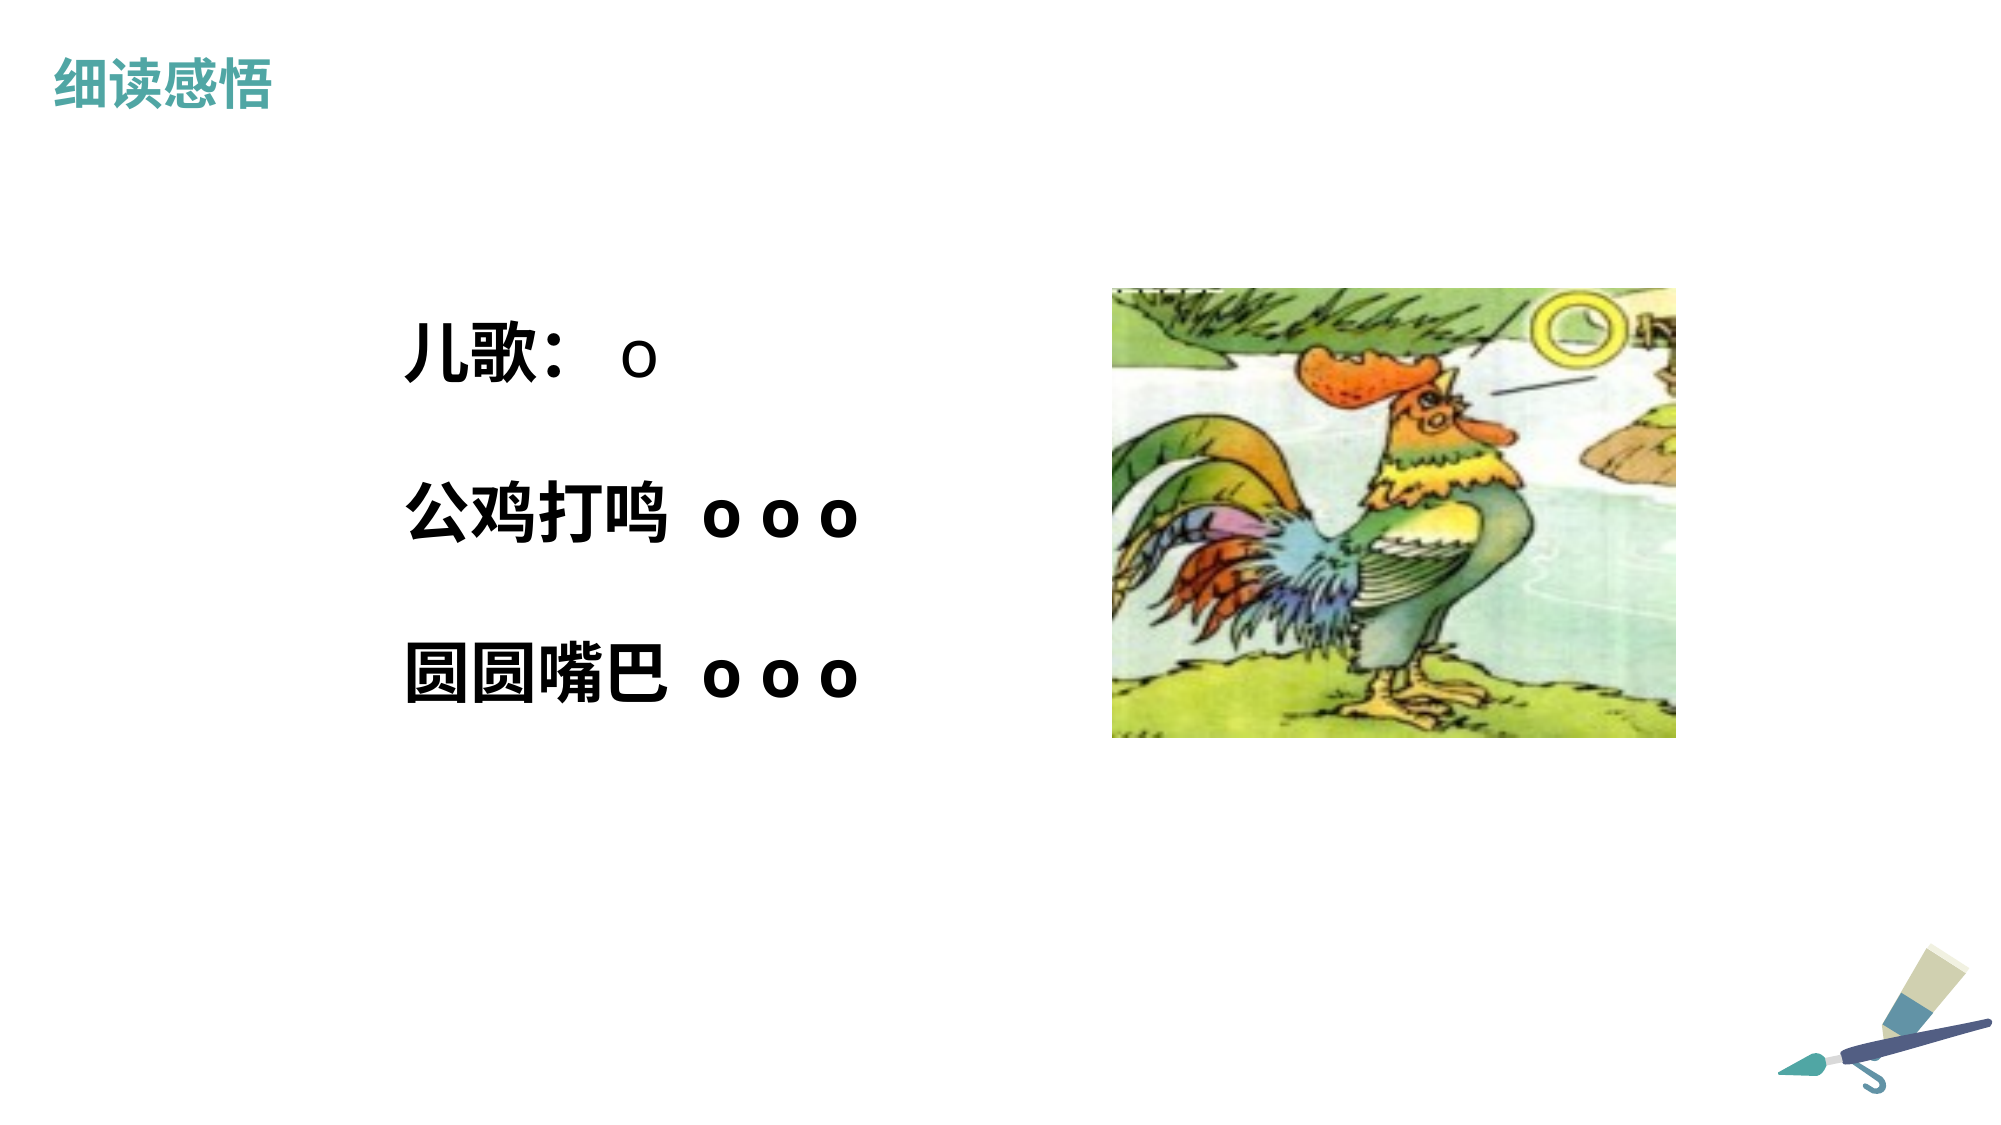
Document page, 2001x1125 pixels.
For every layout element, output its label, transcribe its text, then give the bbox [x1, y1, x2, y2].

text_box 儿歌：o 公鸡打鸣 o o o 圆圆嘴巴 o o o [388, 303, 944, 718]
text_box 细读感悟 [38, 42, 289, 124]
picture [1112, 288, 1677, 738]
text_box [1811, 945, 1974, 1125]
